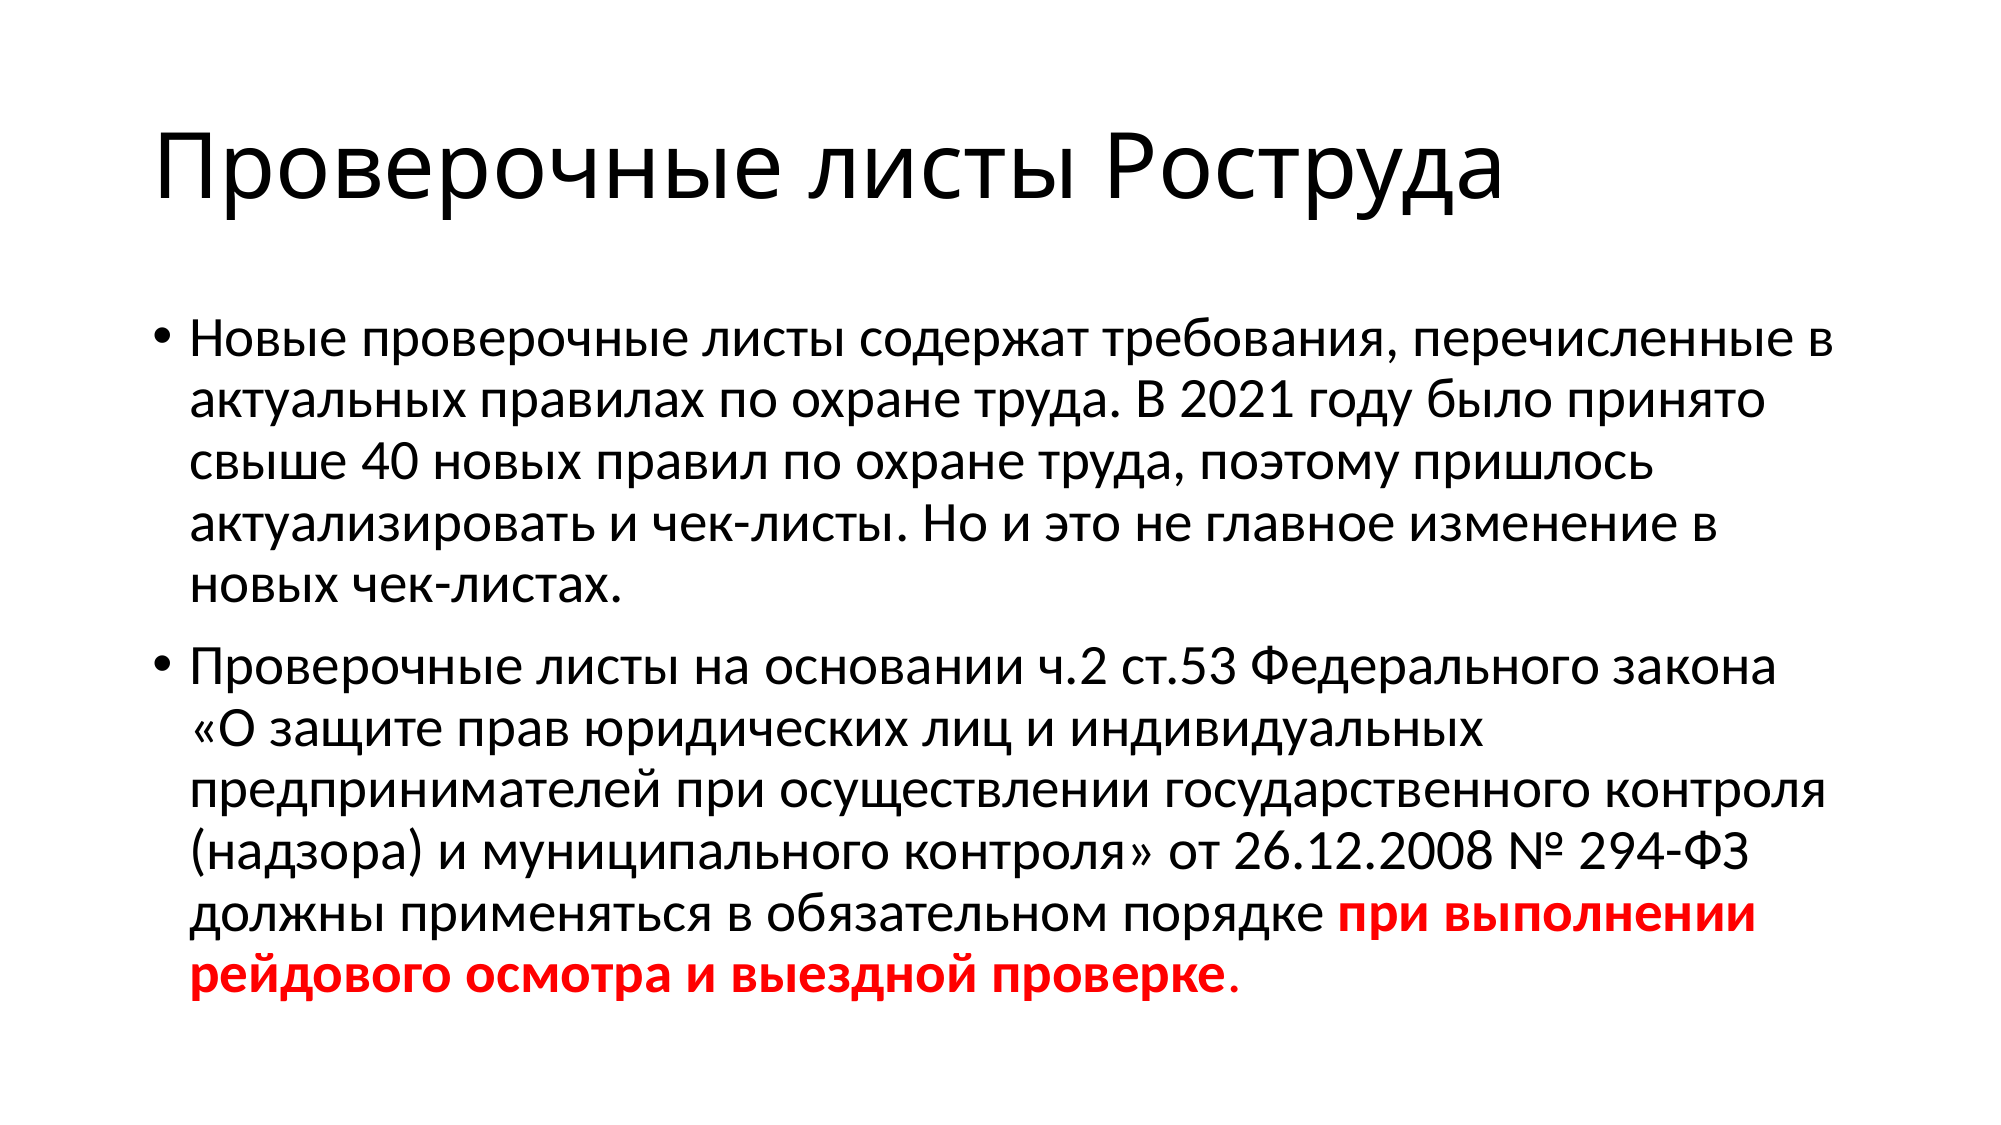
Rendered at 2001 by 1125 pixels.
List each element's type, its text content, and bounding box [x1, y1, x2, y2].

list Новые проверочные листы содержат требования, перечисленные в актуальных правилах по охране труда. В 2021 году было принято свыше 40 новых правил по охране труда, поэтому пришлось актуализировать и чек-листы. Но и это не главное изменение в новых чек-листах. Проверочные листы на основании ч.2 ст.53 Федерального закона «О защите прав юридических лиц и индивидуальных предпринимателей при осуществлении государственного контроля (надзора) и муниципального контроля» от 26.12.2008 № 294-ФЗ должны применяться в обязательном порядке при выполнении рейдового осмотра и выездной проверке. [137, 299, 1863, 1014]
title Проверочные листы Роструда [137, 59, 1863, 278]
